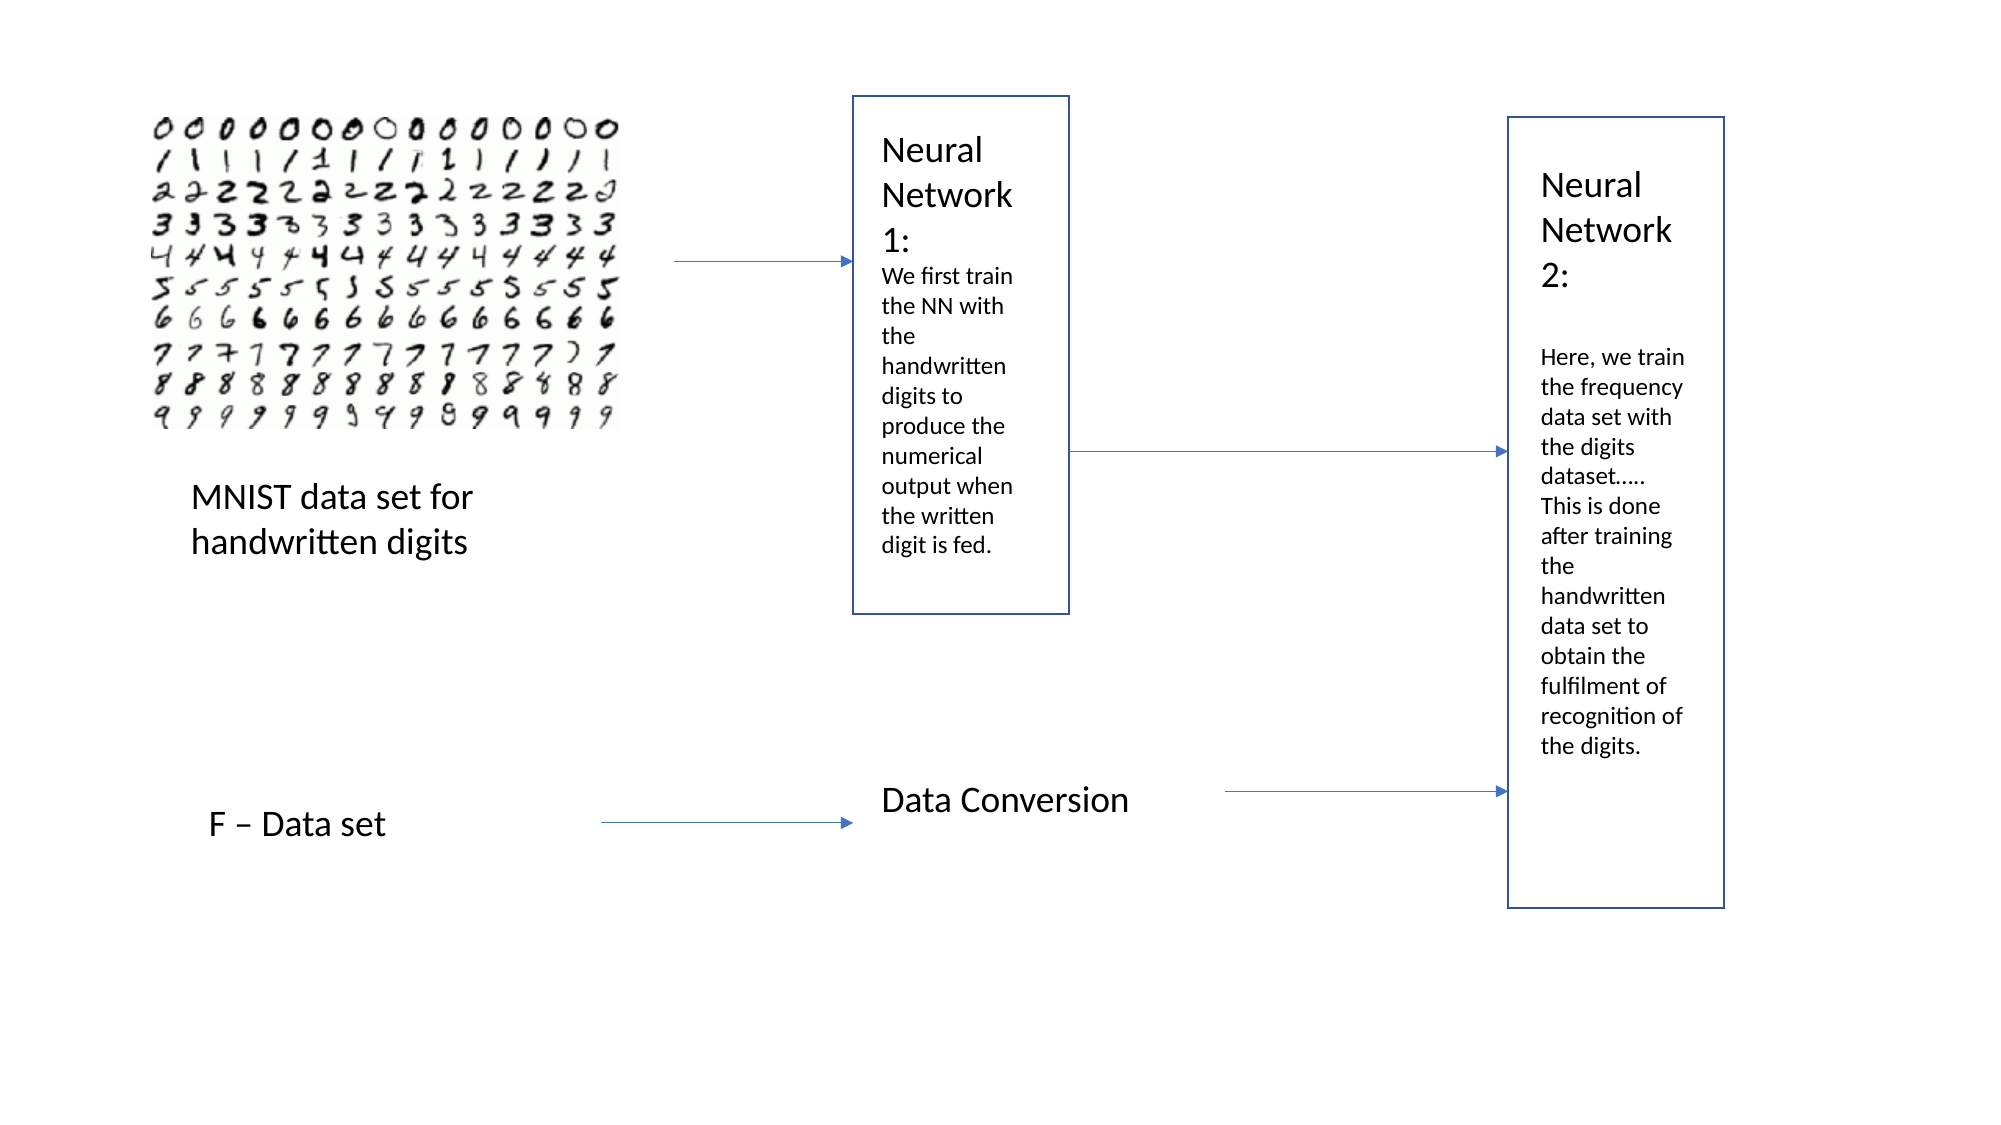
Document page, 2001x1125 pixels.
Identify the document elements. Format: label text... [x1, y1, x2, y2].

text_box F – Data set [193, 791, 573, 851]
text_box [852, 95, 1070, 615]
text_box Data Conversion [866, 767, 1293, 828]
text_box Neural Network 2: Here, we train the frequency data set with the digits dataset….. This is done after training the handwritten data set to obtain the fulfilment of recognition of the digits. [1526, 152, 1708, 767]
text_box Neural Network 1: We first train the NN with the handwritten digits to produce the numerical output when the written digit is fed. [866, 117, 1046, 567]
text_box [1507, 116, 1725, 909]
text_box MNIST data set for handwritten digits [176, 464, 591, 570]
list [150, 117, 620, 429]
